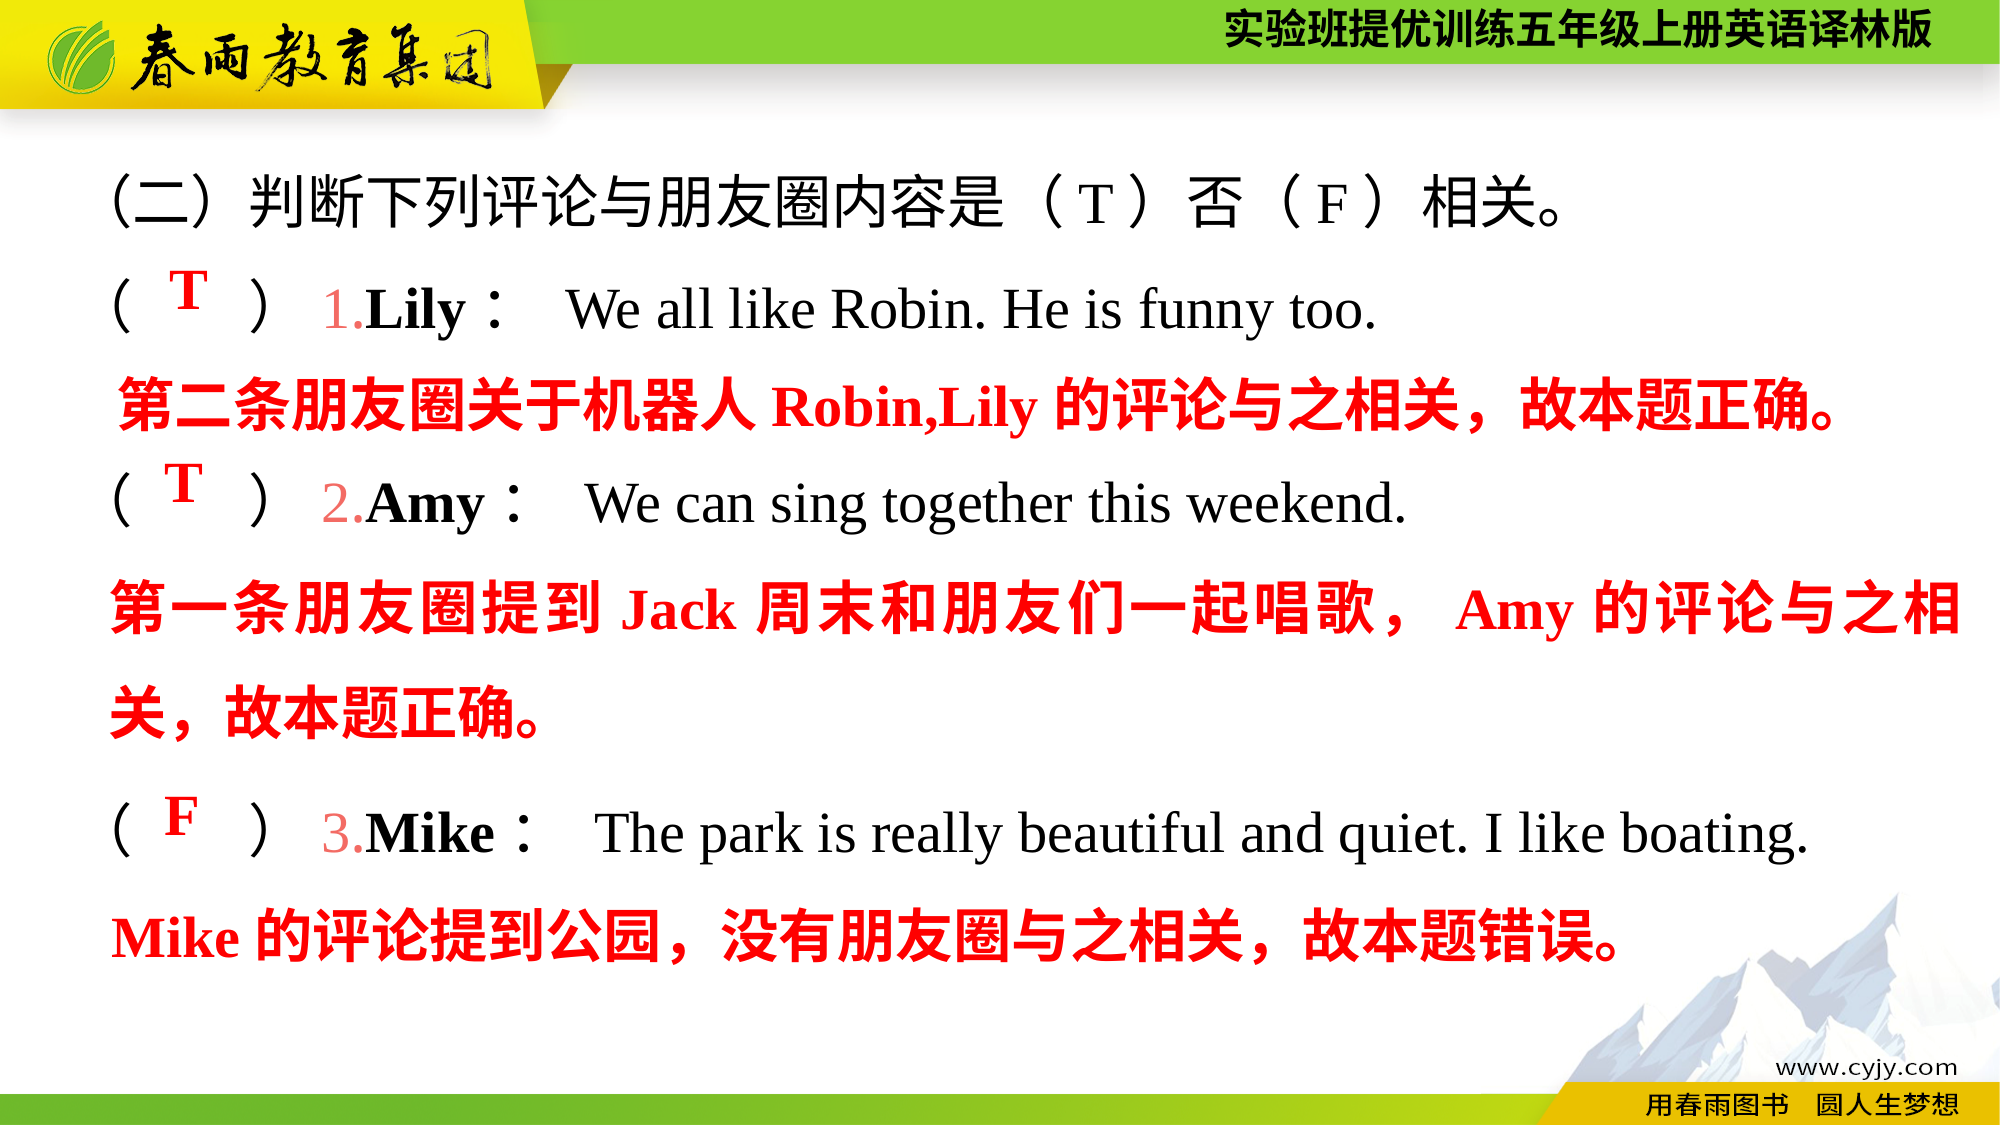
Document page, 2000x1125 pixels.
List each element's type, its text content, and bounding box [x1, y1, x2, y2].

text_box T [154, 243, 224, 329]
picture [0, 0, 2000, 1125]
text_box Mike的评论提到公园，没有朋友圈与之相关，故本题错误。 [96, 856, 1981, 977]
text_box 第二条朋友圈关于机器人Robin,Lily的评论与之相关，故本题正确。 [102, 326, 1898, 446]
text_box 第一条朋友圈提到Jack周末和朋友们一起唱歌，Amy的评论与之相关，故本题正确。 [93, 528, 1978, 754]
list （二）判断下列评论与朋友圈内容是（T）否（F）相关。 （ ）1.Lily： We all like Robin. He is funny too. （ ）2.Amy： We can sing together this weekend. （ ）3.Mike： The park is really beautiful and quiet. I like boating. [59, 122, 1944, 880]
text_box T [149, 436, 219, 522]
text_box F [149, 769, 216, 855]
